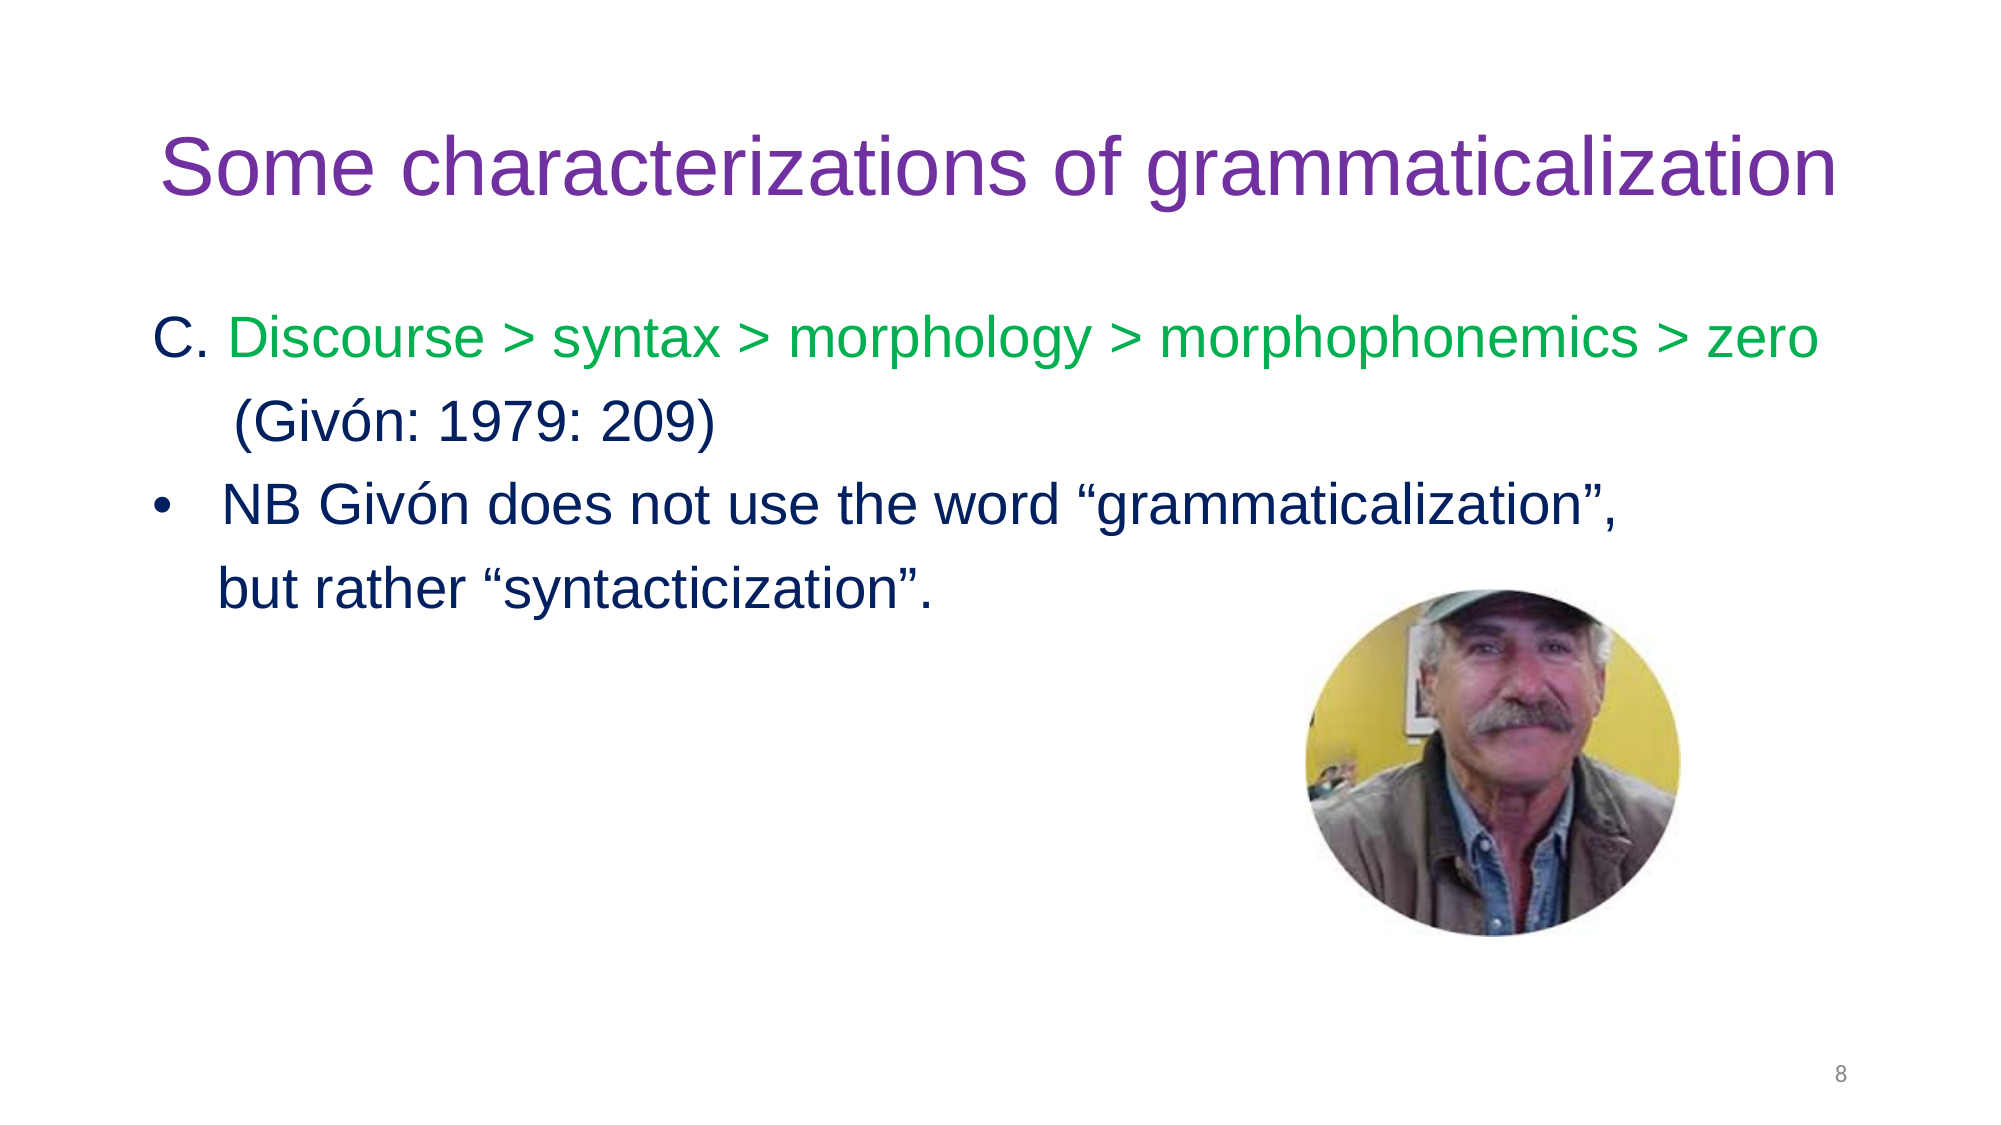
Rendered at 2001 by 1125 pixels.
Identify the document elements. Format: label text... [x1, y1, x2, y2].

title Some characterizations of grammaticalization [137, 59, 1863, 278]
slide_number 8 [1412, 1042, 1863, 1103]
picture [1304, 589, 1681, 937]
list C. Discourse > syntax > morphology > morphophonemics > zero (Givón: 1979: 209) • NB Givón does not use the word “grammaticalization”, but rather “syntacticization”. [137, 299, 1863, 1014]
